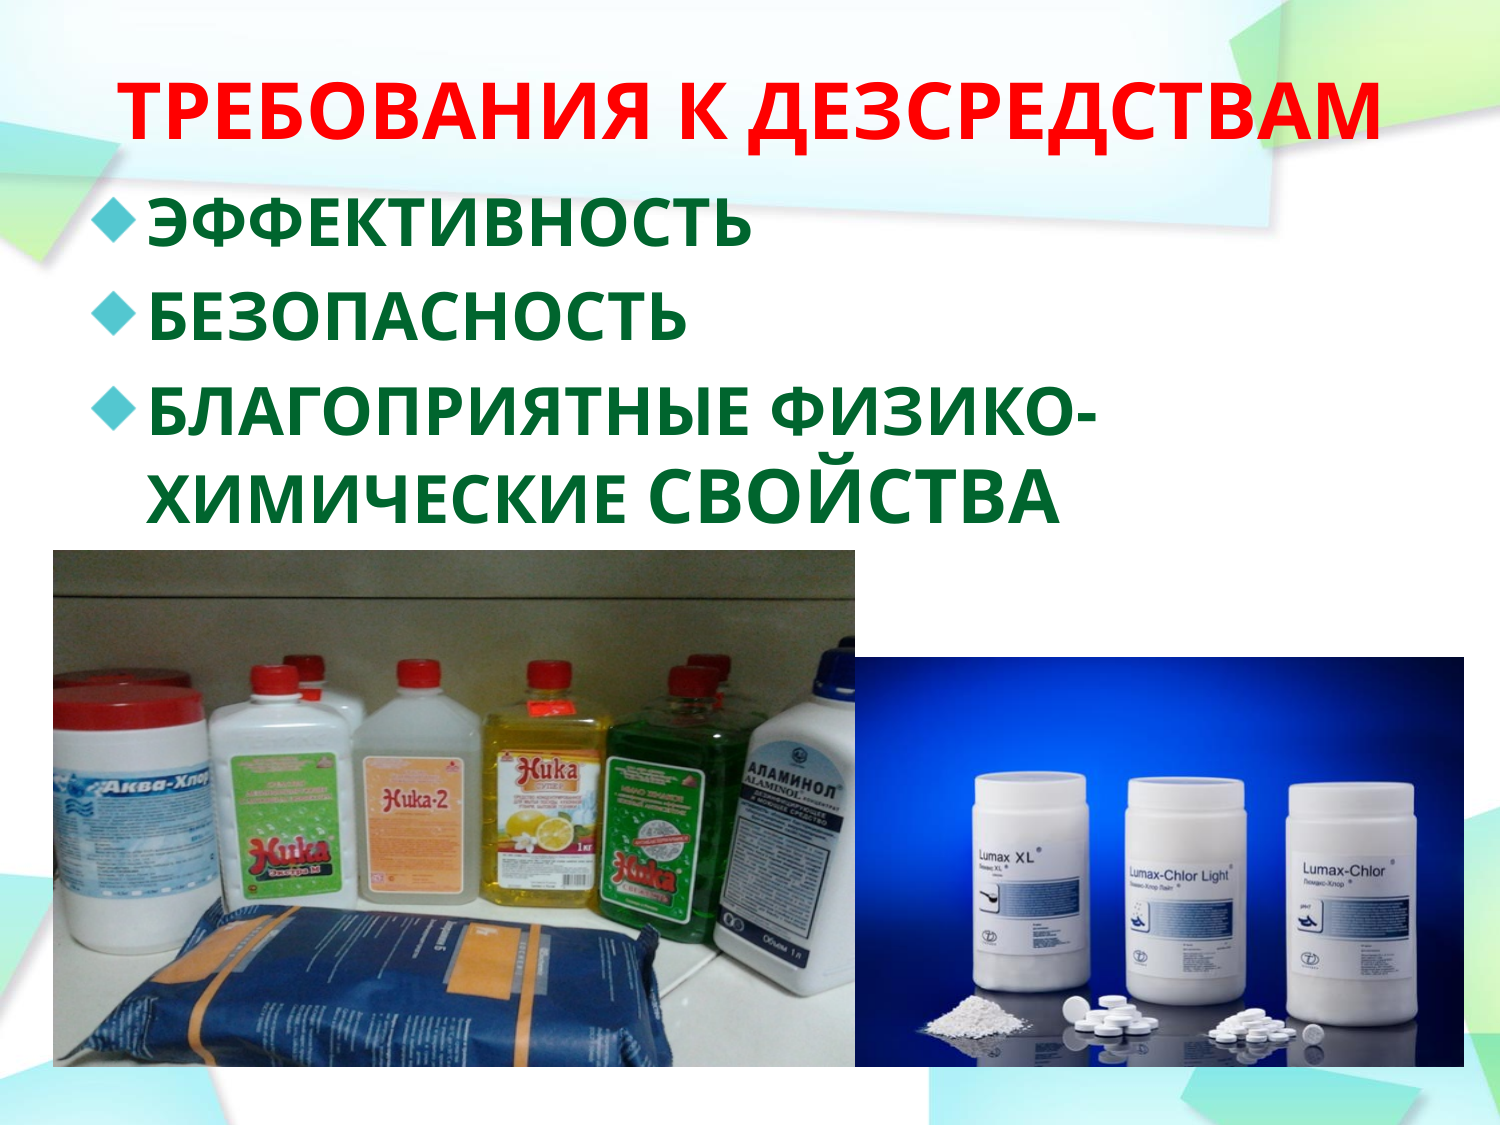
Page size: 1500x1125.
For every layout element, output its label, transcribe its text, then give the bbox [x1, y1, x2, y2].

list ЭФФЕКТИВНОСТЬ БЕЗОПАСНОСТЬ БЛАГОПРИЯТНЫЕ ФИЗИКО-ХИМИЧЕСКИЕ СВОЙСТВА [75, 172, 1425, 632]
picture [0, 0, 1500, 1125]
title ТРЕБОВАНИЯ К ДЕЗСРЕДСТВАМ [76, 42, 1427, 173]
